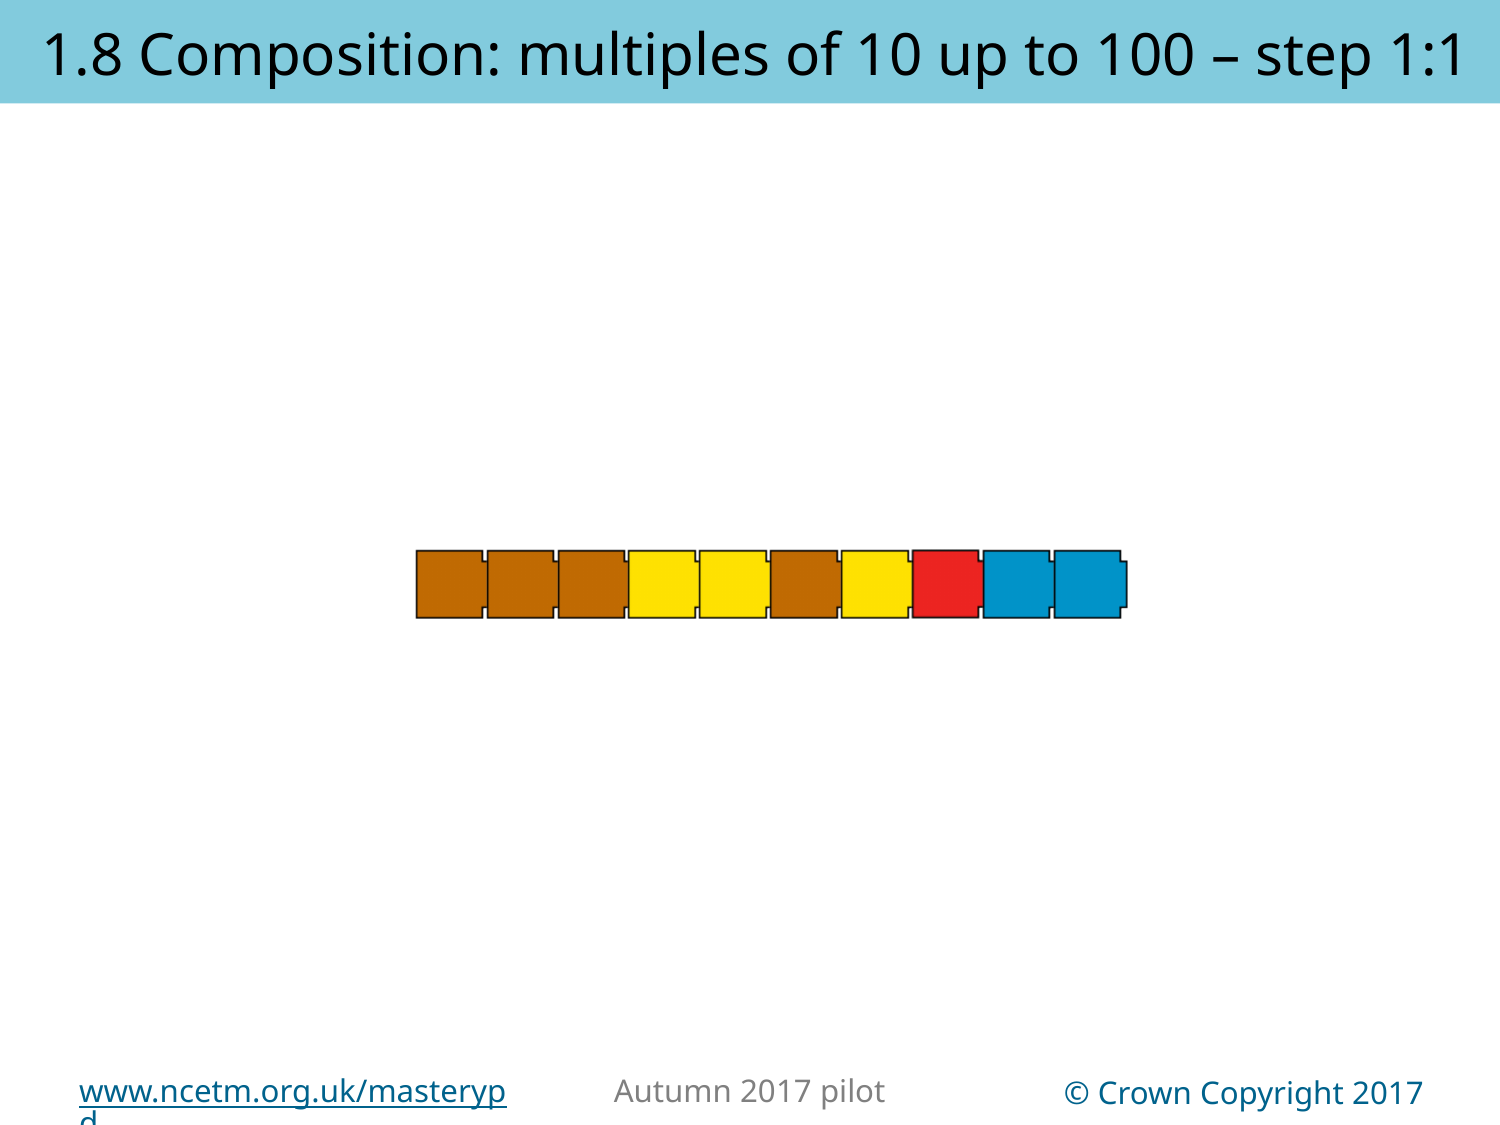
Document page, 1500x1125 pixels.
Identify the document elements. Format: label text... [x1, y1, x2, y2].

picture [416, 546, 1127, 622]
list 1.8 Composition: multiples of 10 up to 100 – step 1:1 [0, 0, 1500, 104]
